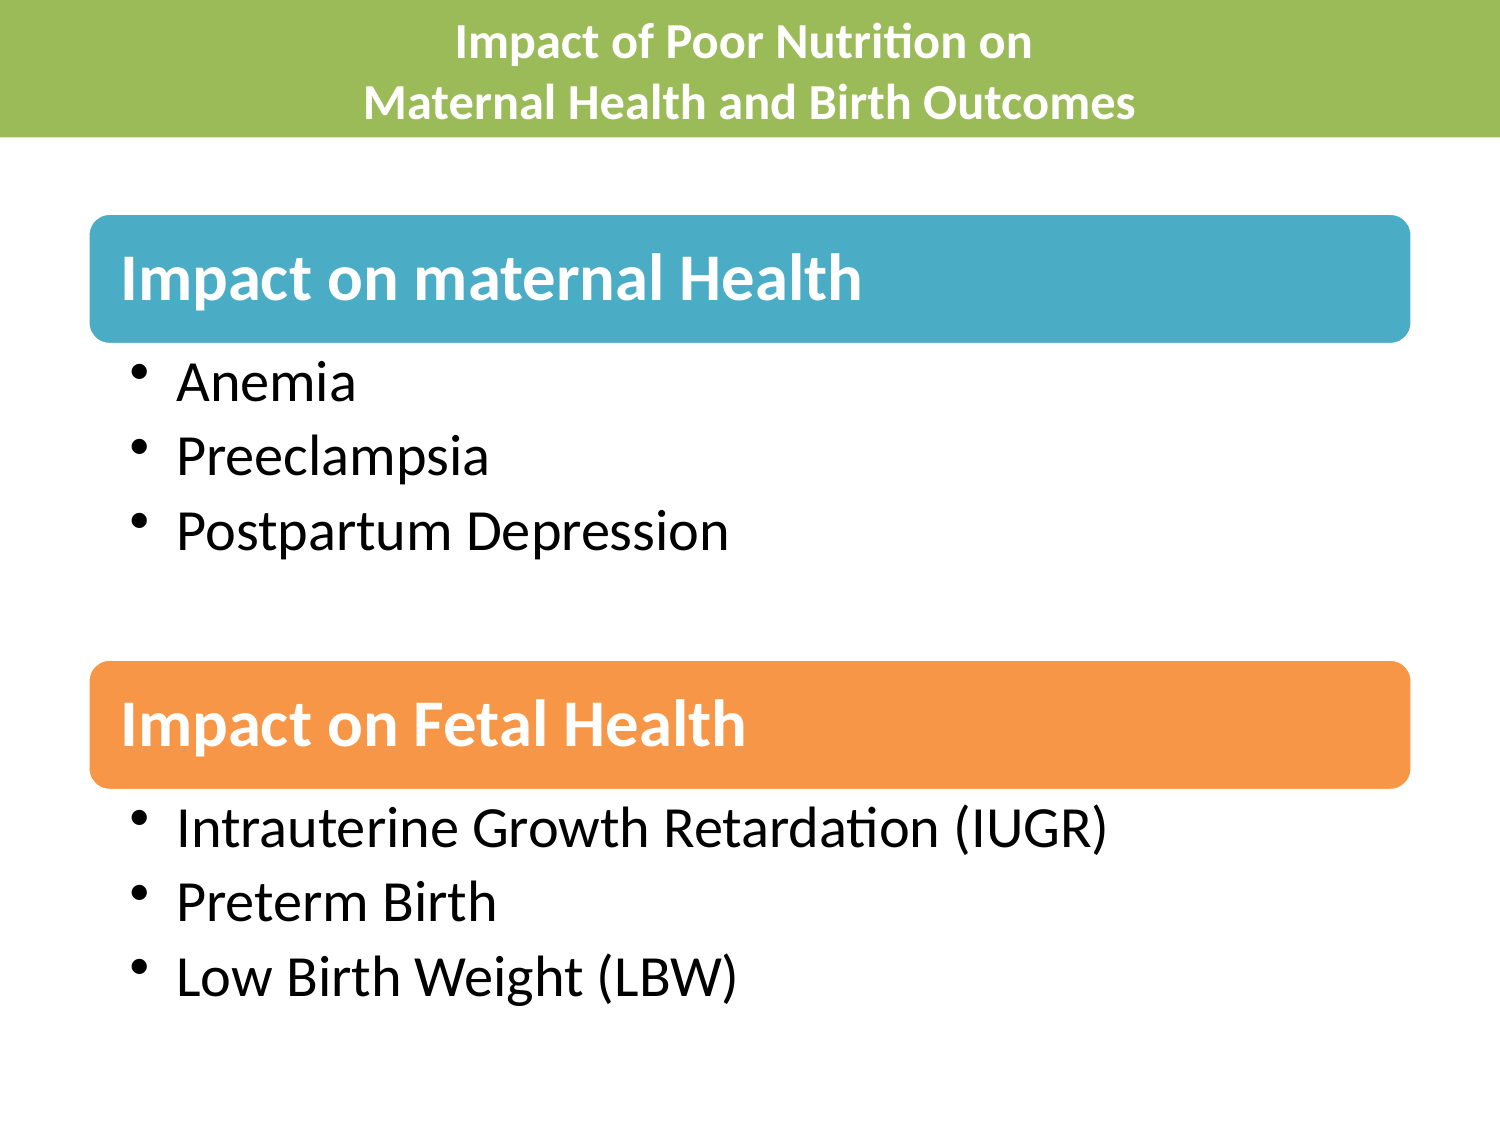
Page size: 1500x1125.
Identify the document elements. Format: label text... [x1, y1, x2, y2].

text_box Impact of Poor Nutrition on Maternal Health and Birth Outcomes [0, 0, 1500, 138]
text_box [87, 212, 1413, 1026]
